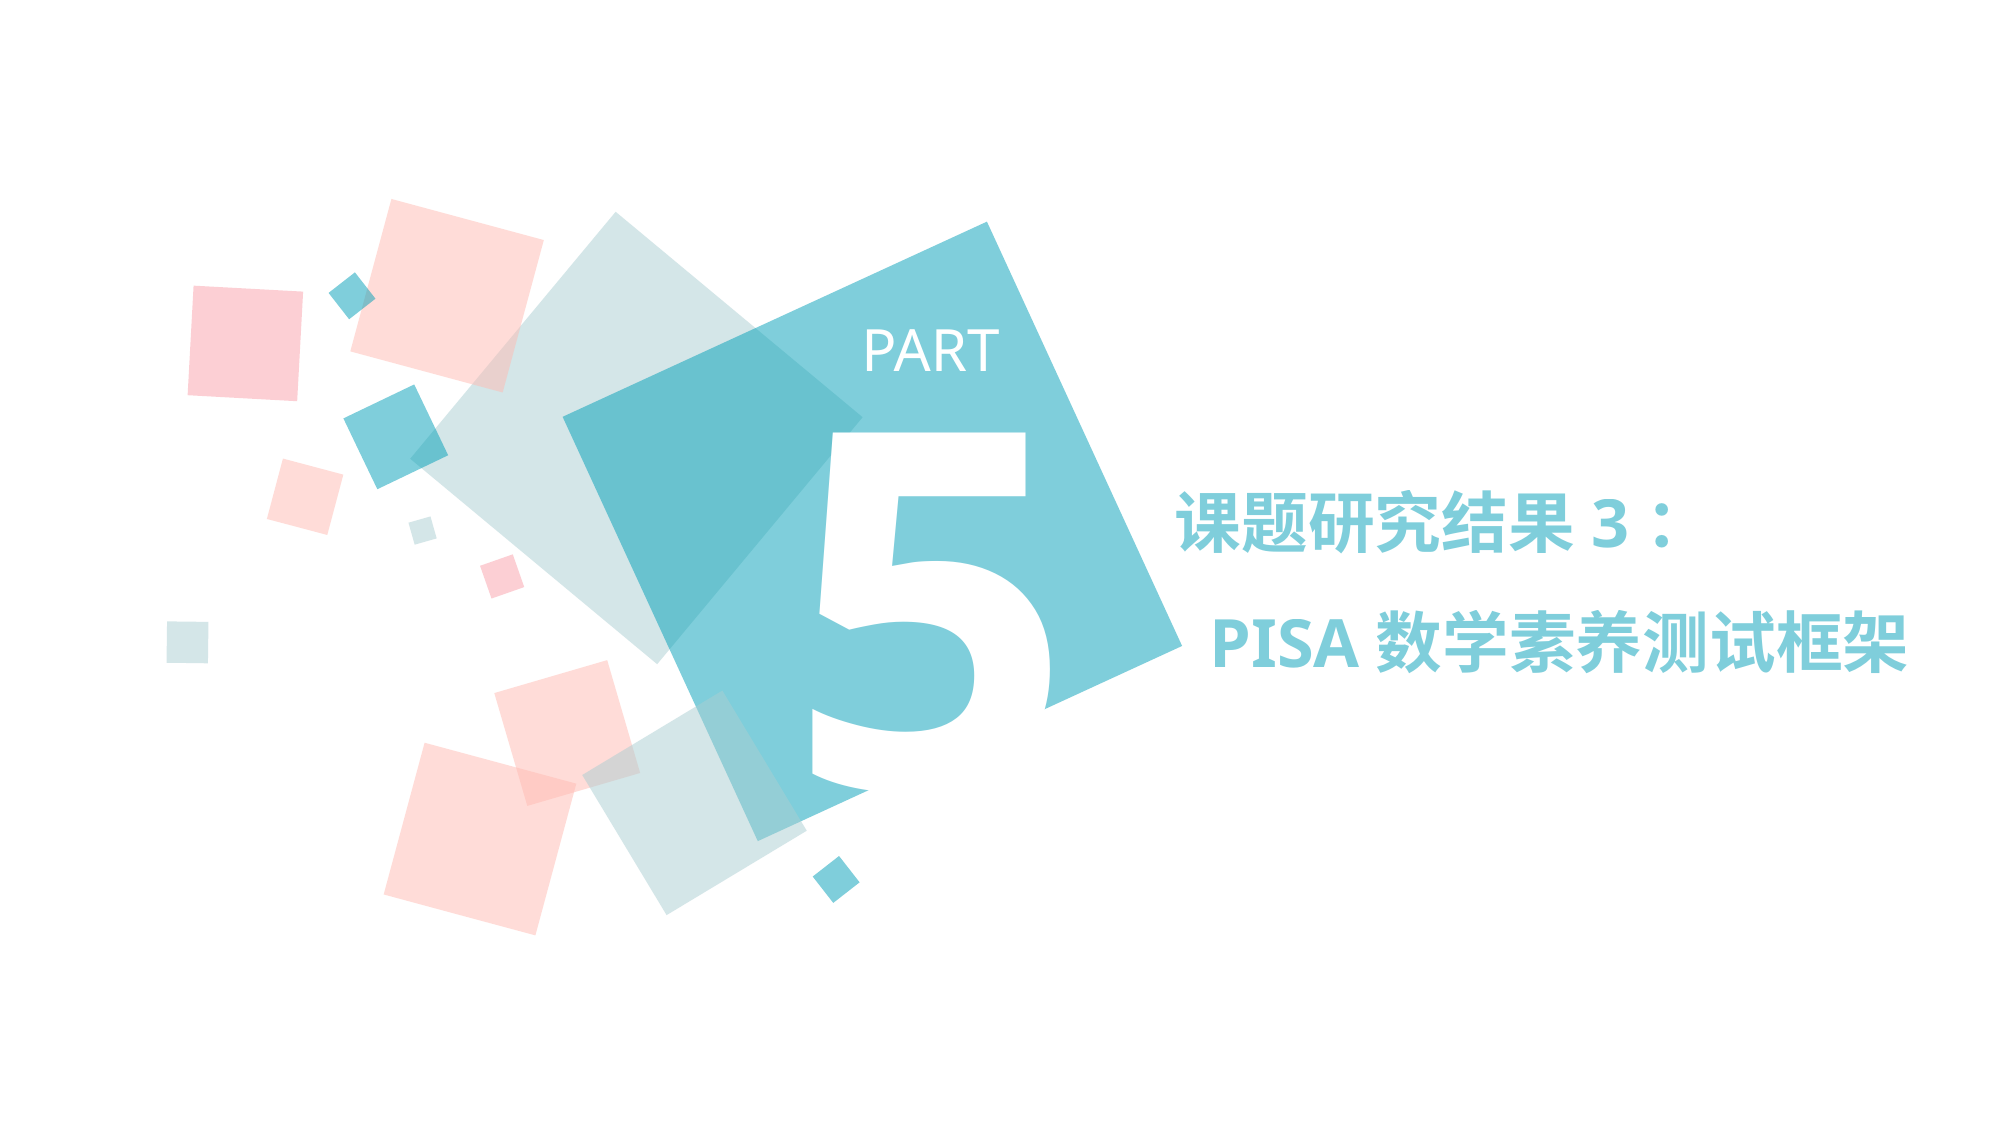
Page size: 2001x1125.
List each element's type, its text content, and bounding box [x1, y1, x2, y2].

text_box 课题研究结果3： PISA数学素养测试框架 [1159, 433, 1953, 689]
text_box PART [846, 305, 1015, 391]
text_box 5 [773, 283, 1088, 896]
